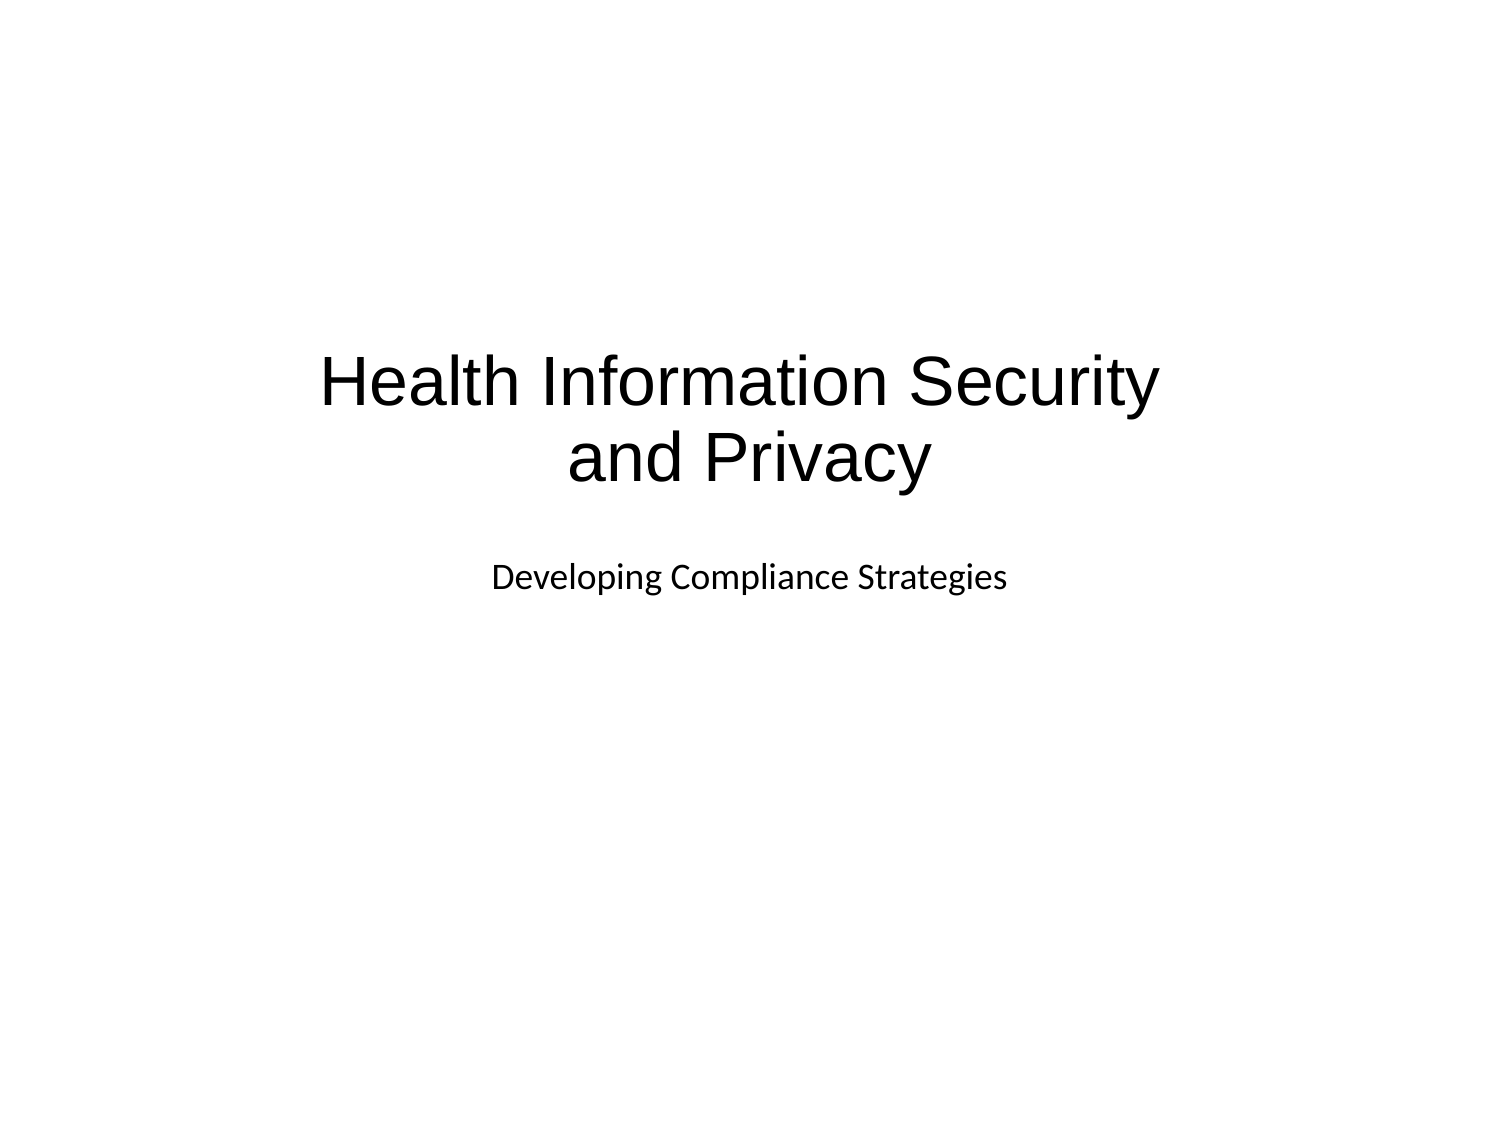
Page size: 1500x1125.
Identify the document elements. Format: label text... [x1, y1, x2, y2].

subtitle Developing Compliance Strategies [225, 549, 1275, 950]
title Health Information Security and Privacy [112, 262, 1388, 504]
